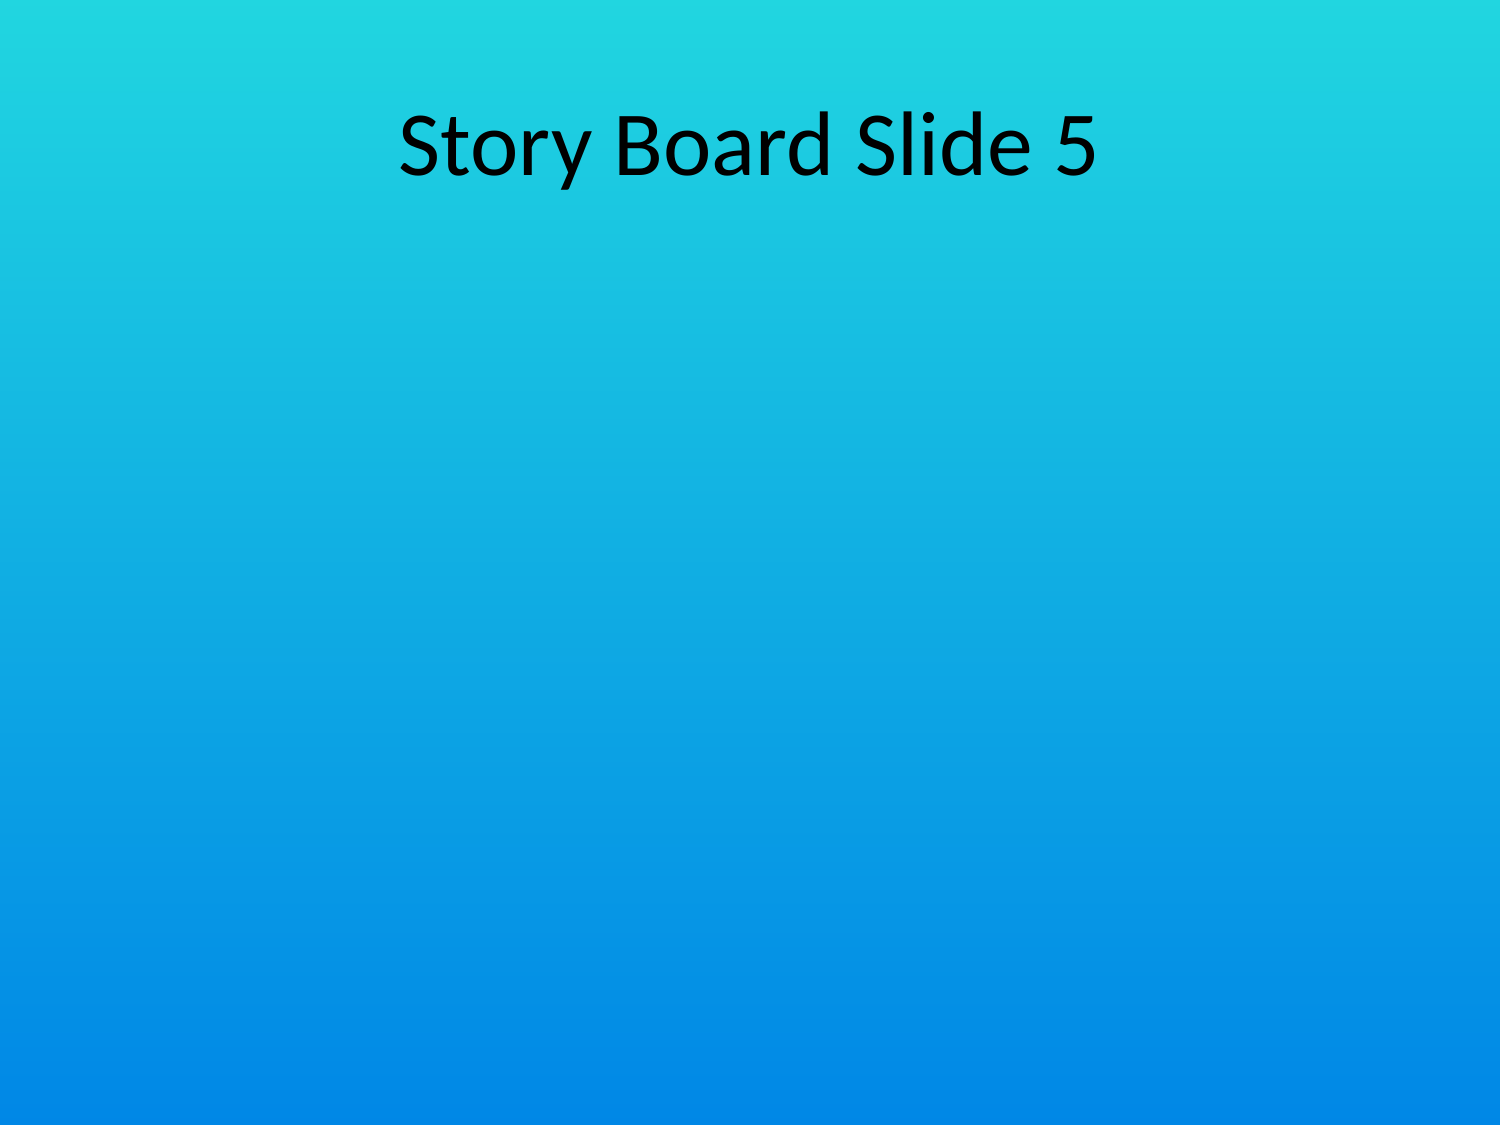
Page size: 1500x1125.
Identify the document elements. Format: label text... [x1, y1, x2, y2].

title Story Board Slide 5 [75, 45, 1425, 233]
